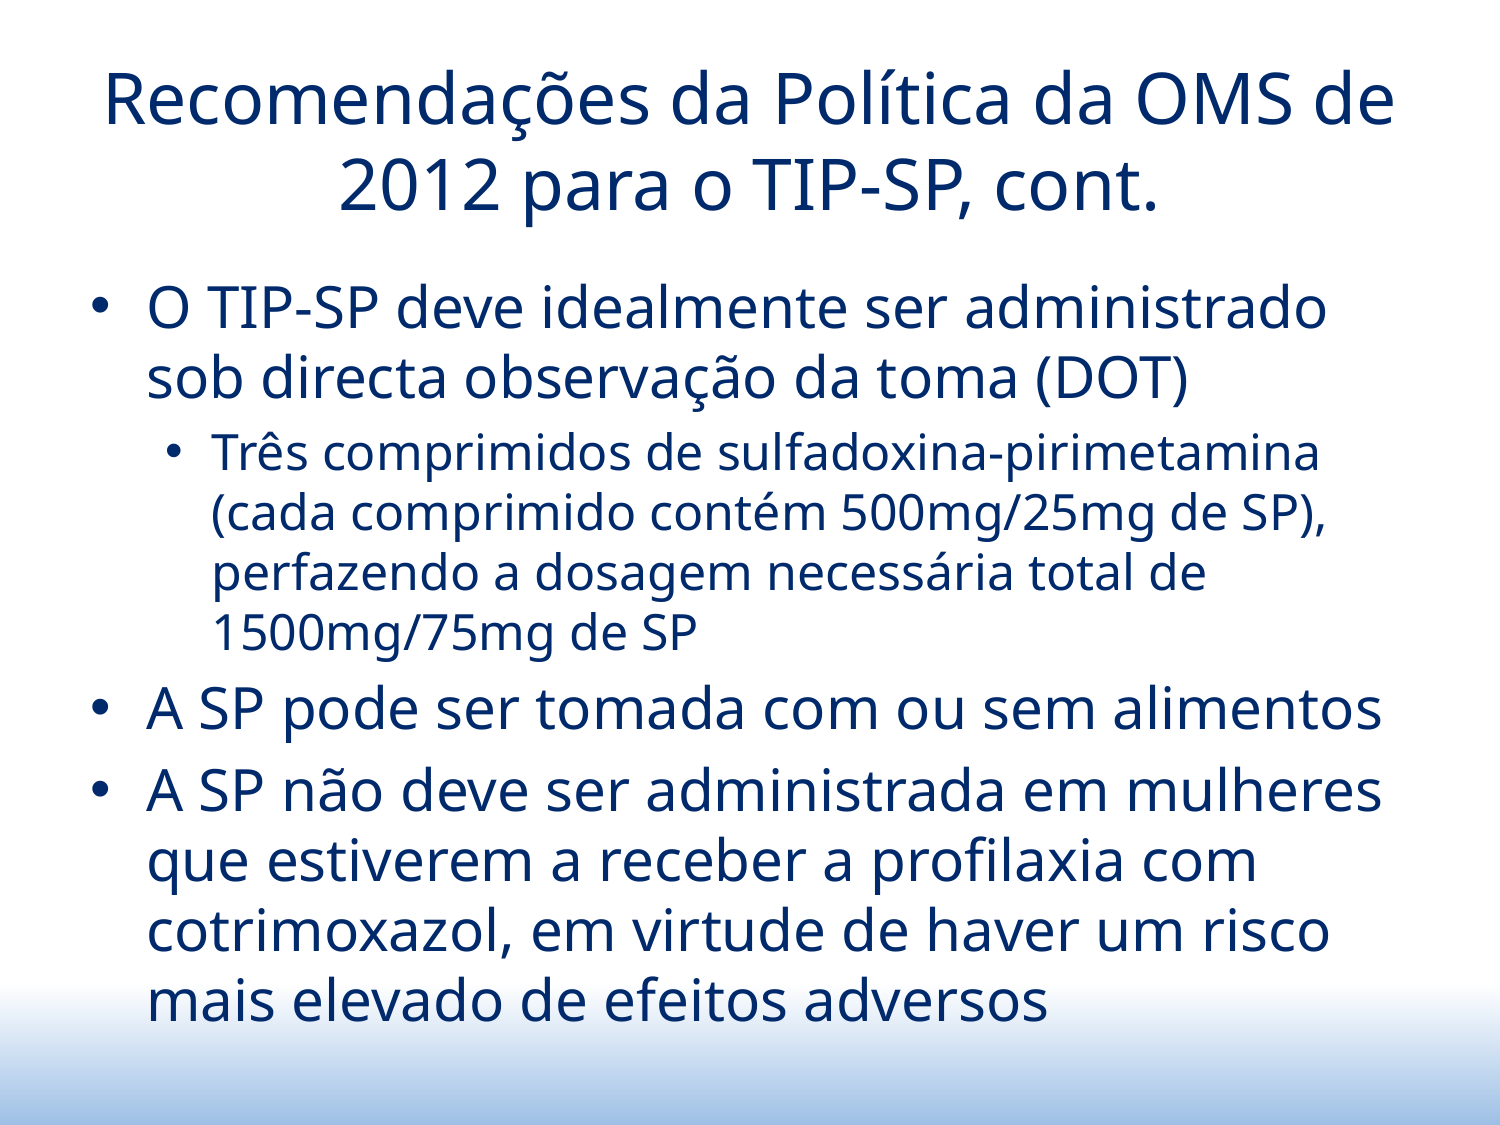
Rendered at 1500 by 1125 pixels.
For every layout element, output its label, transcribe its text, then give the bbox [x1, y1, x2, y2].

title Recomendações da Política da OMS de 2012 para o TIP-SP, cont. [75, 45, 1425, 233]
list O TIP-SP deve idealmente ser administrado sob directa observação da toma (DOT) Três comprimidos de sulfadoxina-pirimetamina (cada comprimido contém 500mg/25mg de SP), perfazendo a dosagem necessária total de 1500mg/75mg de SP A SP pode ser tomada com ou sem alimentos A SP não deve ser administrada em mulheres que estiverem a receber a profilaxia com cotrimoxazol, em virtude de haver um risco mais elevado de efeitos adversos [75, 262, 1425, 1005]
